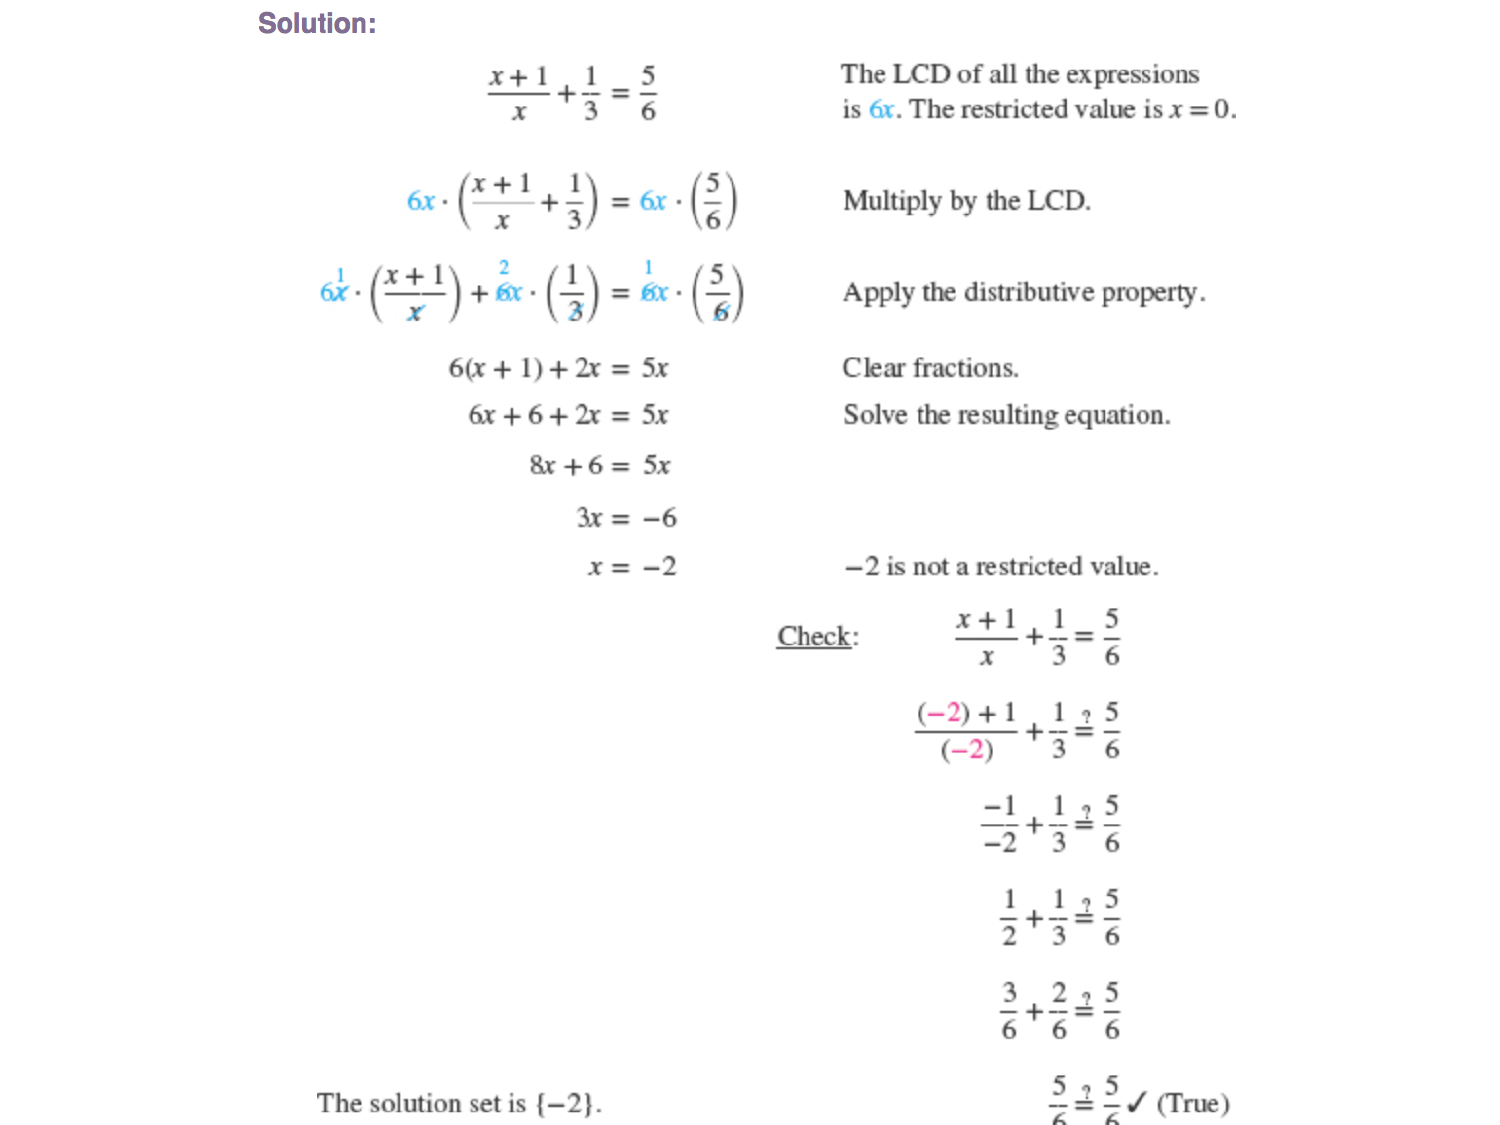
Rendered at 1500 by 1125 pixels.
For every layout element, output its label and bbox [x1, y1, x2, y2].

list [0, 0, 1500, 1125]
